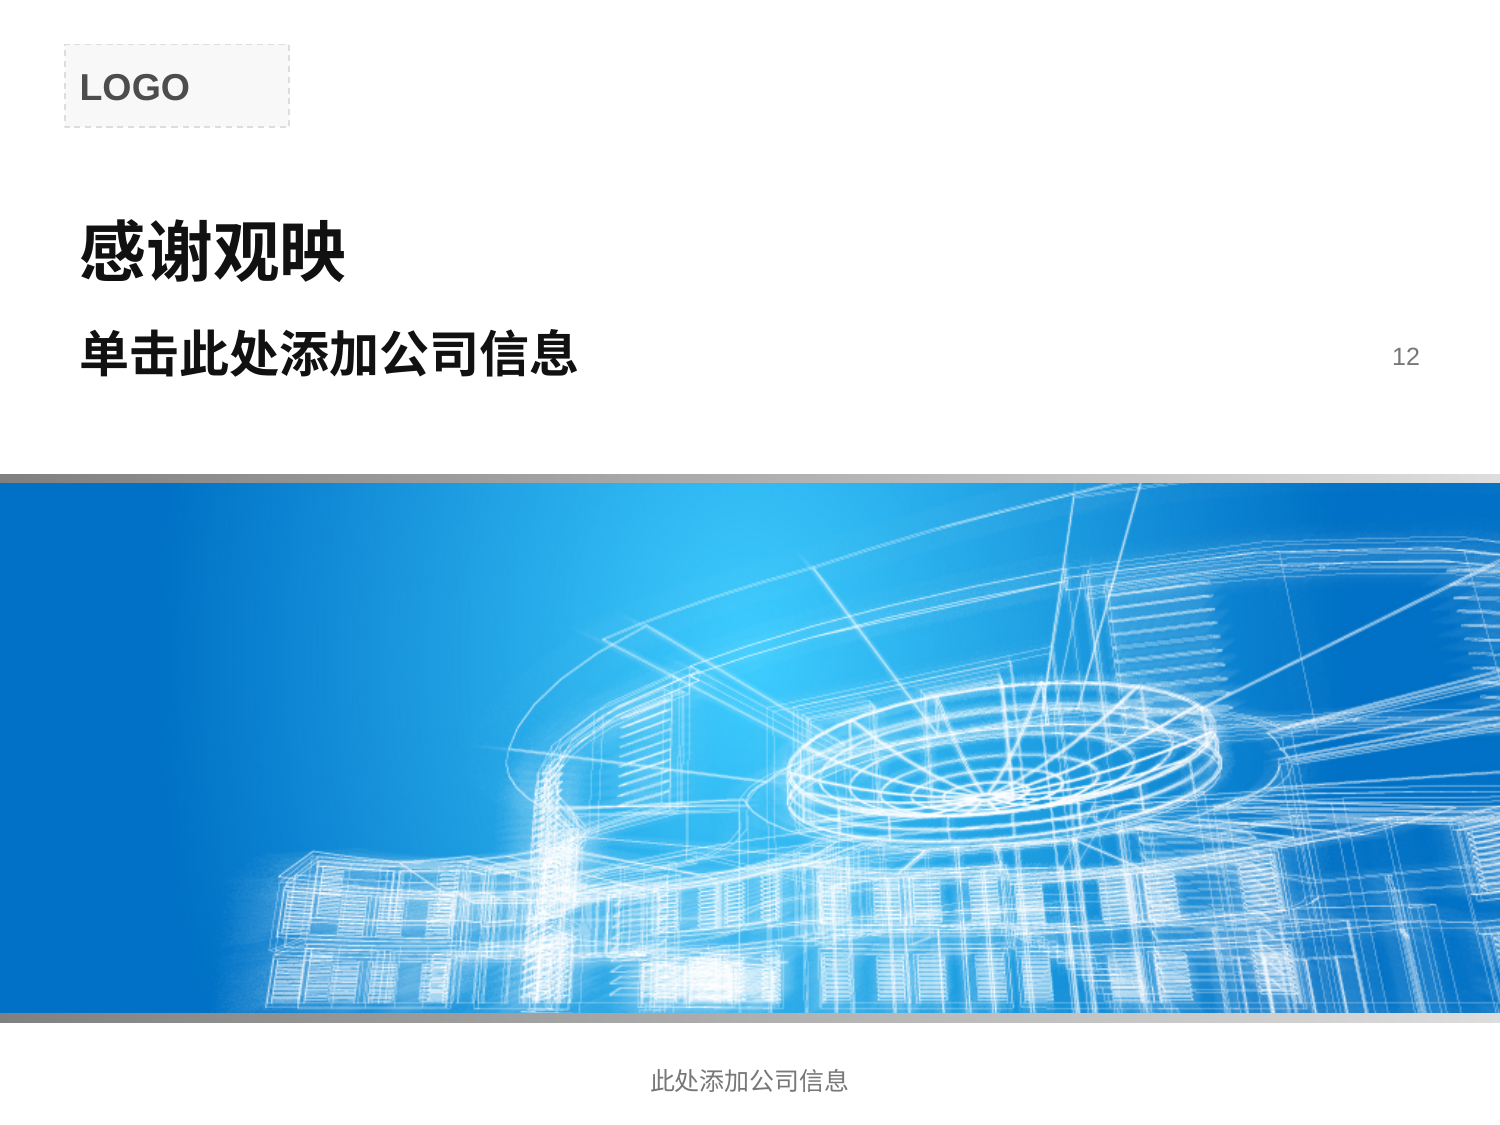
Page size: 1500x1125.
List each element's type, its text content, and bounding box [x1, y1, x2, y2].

picture [0, 478, 1500, 1015]
slide_number 12 [64, 314, 1436, 398]
text_box LOGO [64, 44, 290, 127]
footer 此处添加公司信息 [512, 1058, 988, 1103]
title 感谢观映 [64, 184, 1436, 314]
